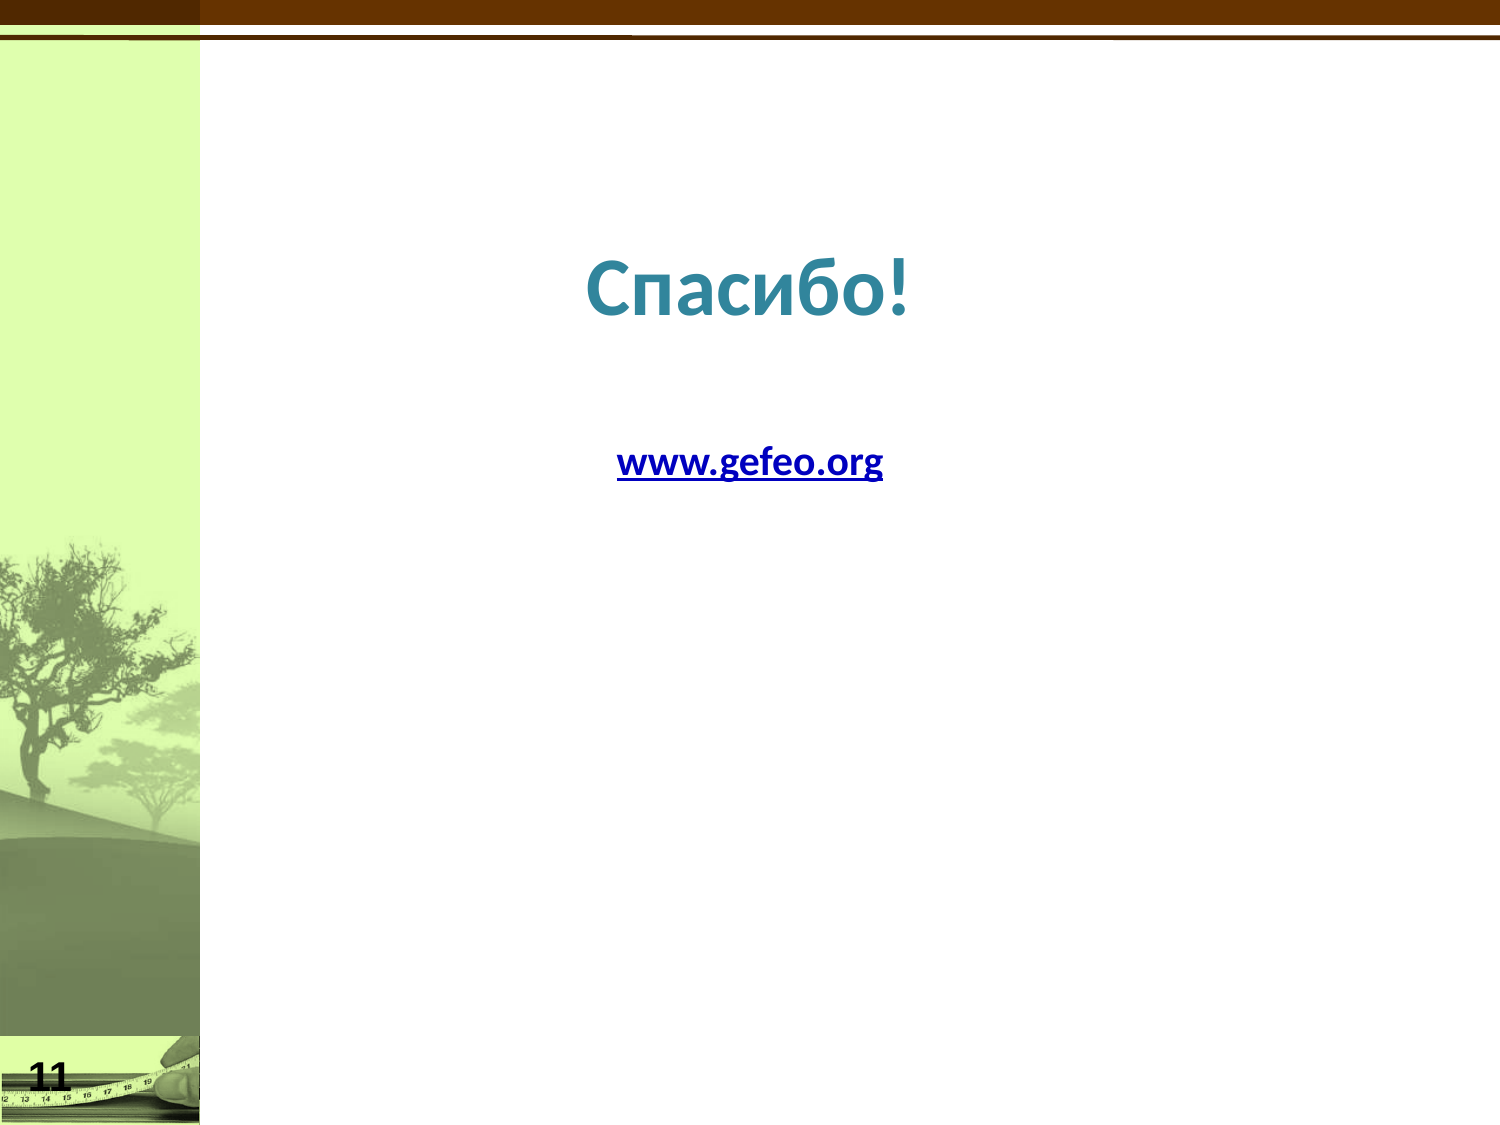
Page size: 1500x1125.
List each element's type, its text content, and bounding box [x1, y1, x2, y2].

text_box 11 [13, 1042, 111, 1121]
picture [0, 1036, 200, 1125]
list Спасибо! www.gefeo.org [0, 224, 1500, 638]
